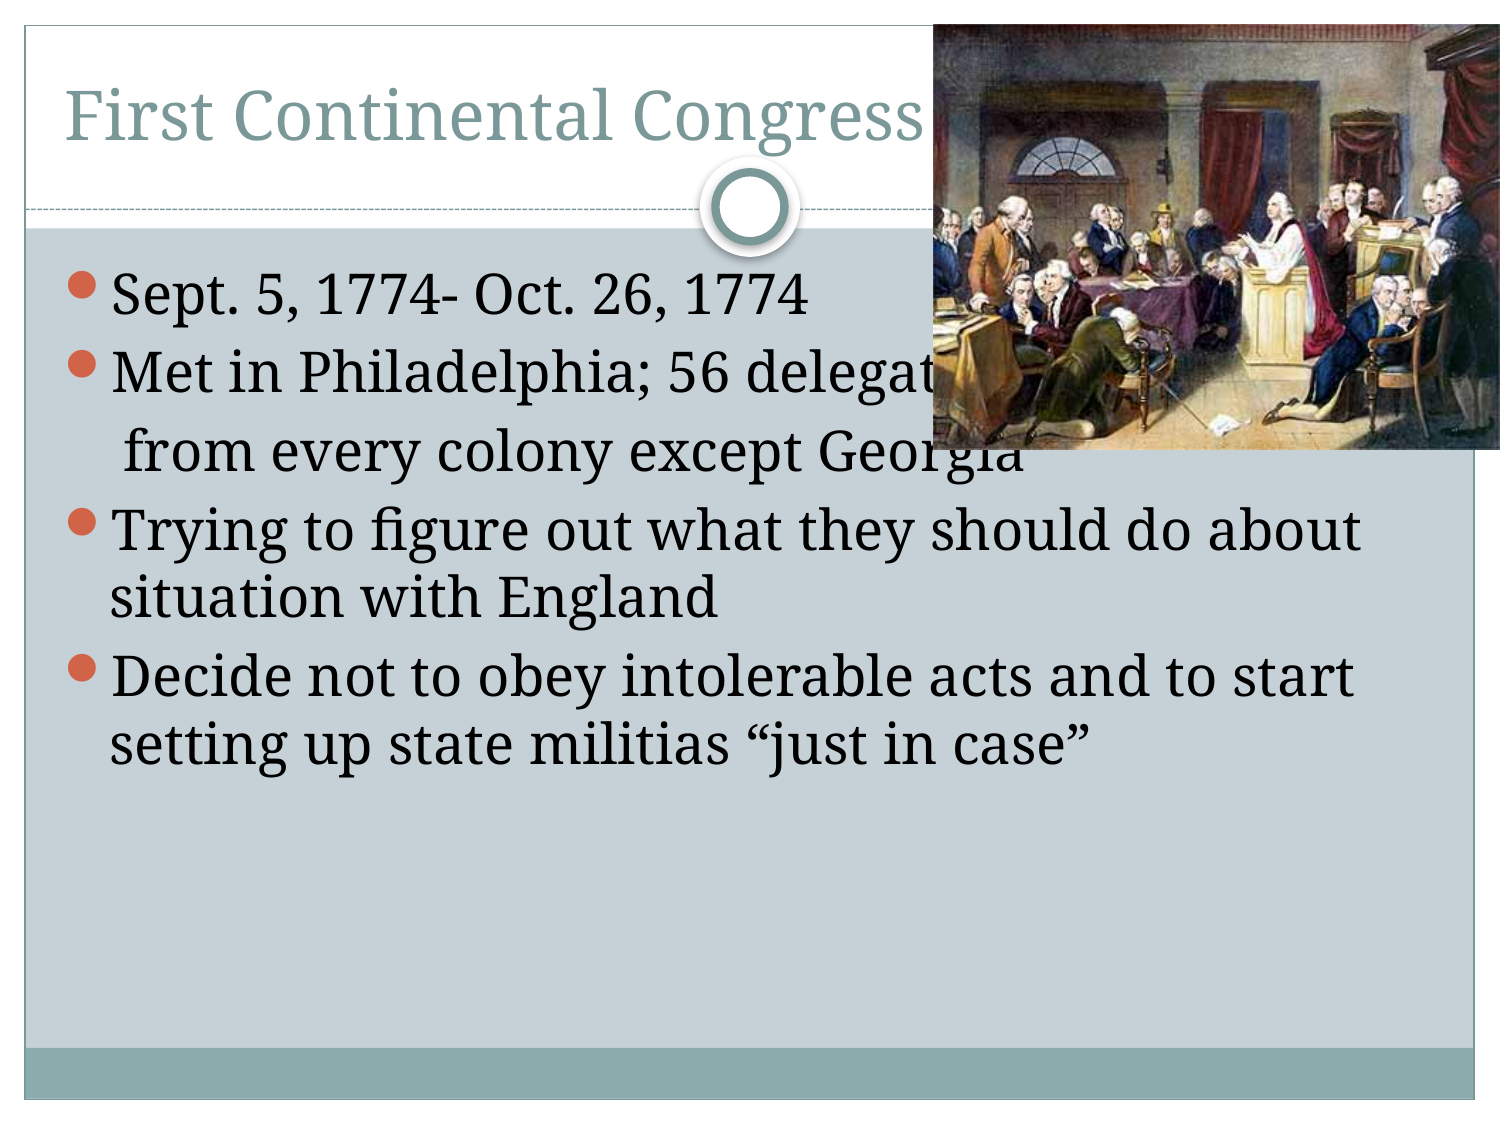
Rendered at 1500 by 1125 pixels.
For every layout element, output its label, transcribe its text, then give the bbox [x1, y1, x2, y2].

title First Continental Congress [49, 37, 926, 162]
picture [932, 24, 1500, 451]
list Sept. 5, 1774- Oct. 26, 1774 Met in Philadelphia; 56 delegates from every colony except Georgia Trying to figure out what they should do about situation with England Decide not to obey intolerable acts and to start setting up state militias “just in case” [49, 250, 1445, 1001]
